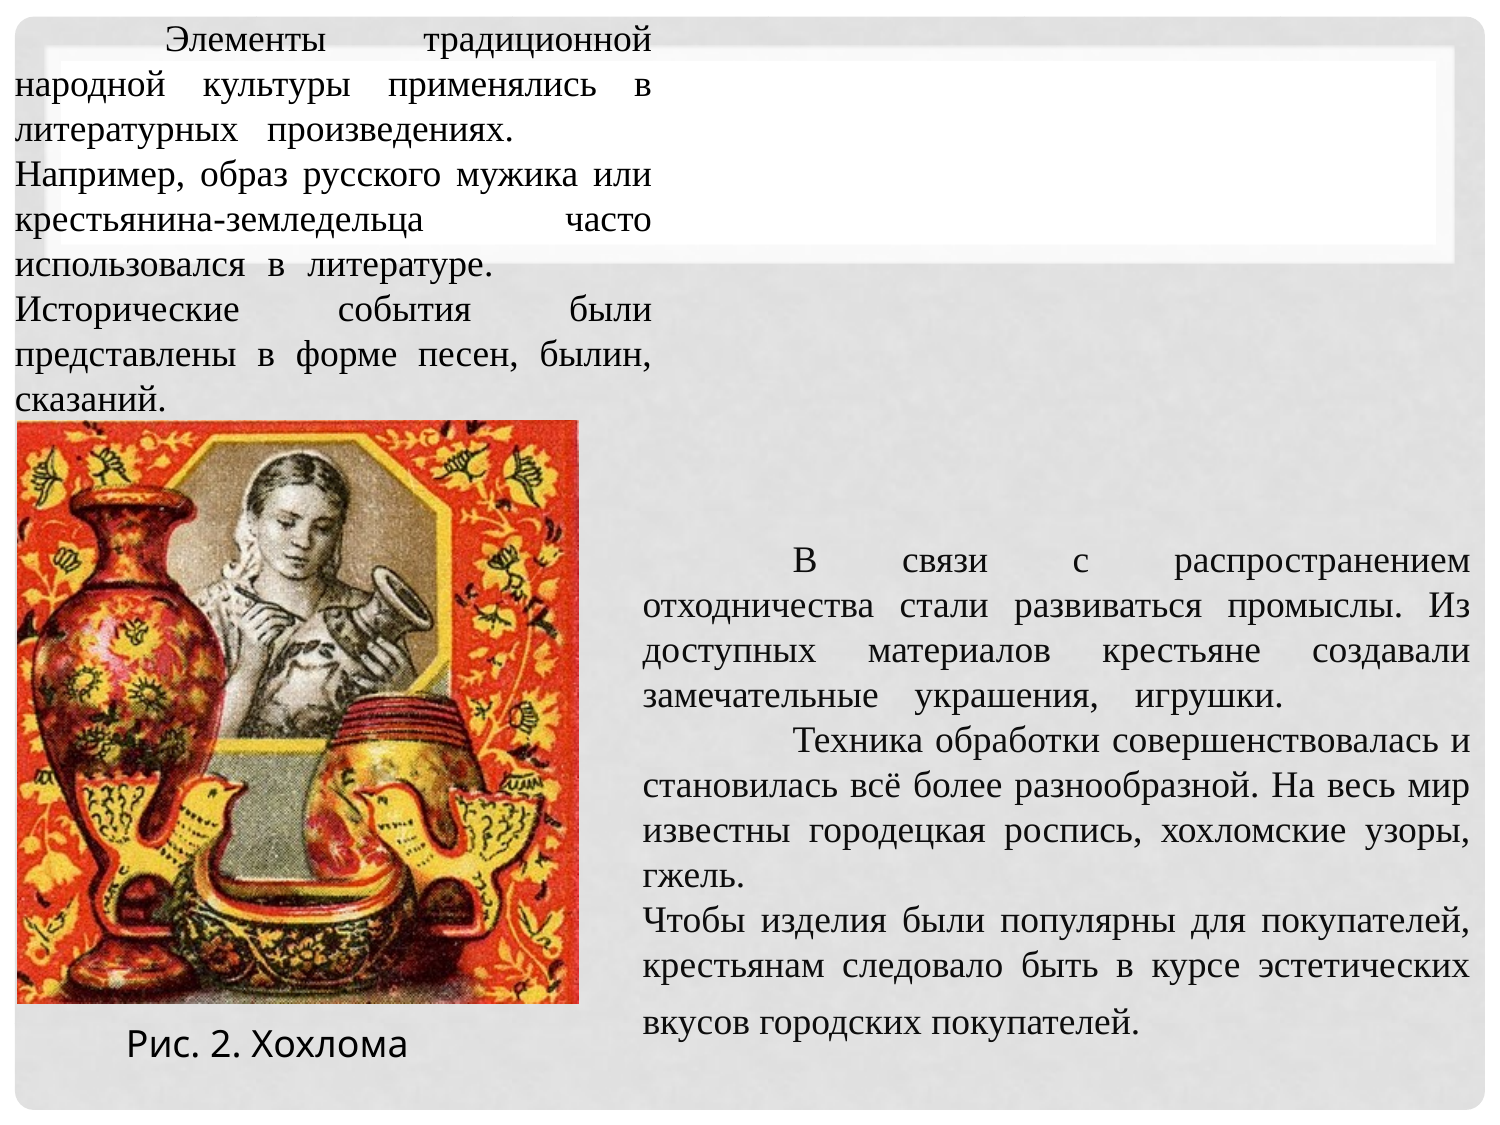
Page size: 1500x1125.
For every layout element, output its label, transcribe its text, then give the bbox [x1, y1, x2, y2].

text_box Элементы традиционной народной культуры применялись в литературных произведениях. Например, образ русского мужика или крестьянина-земледельца часто использовался в литературе. Исторические события были представлены в форме песен, былин, сказаний. [0, 6, 668, 472]
list В связи с распространением отходничества стали развиваться промыслы. Из доступных материалов крестьяне создавали замечательные украшения, игрушки. Техника обработки совершенствовалась и становилась всё более разнообразной. На весь мир известны городецкая роспись, хохломские узоры, гжель. Чтобы изделия были популярны для покупателей, крестьянам следовало быть в курсе эстетических вкусов городских покупателей. [608, 527, 1487, 1091]
picture [17, 420, 579, 1004]
text_box Рис. 2. Хохлома [111, 1012, 424, 1073]
